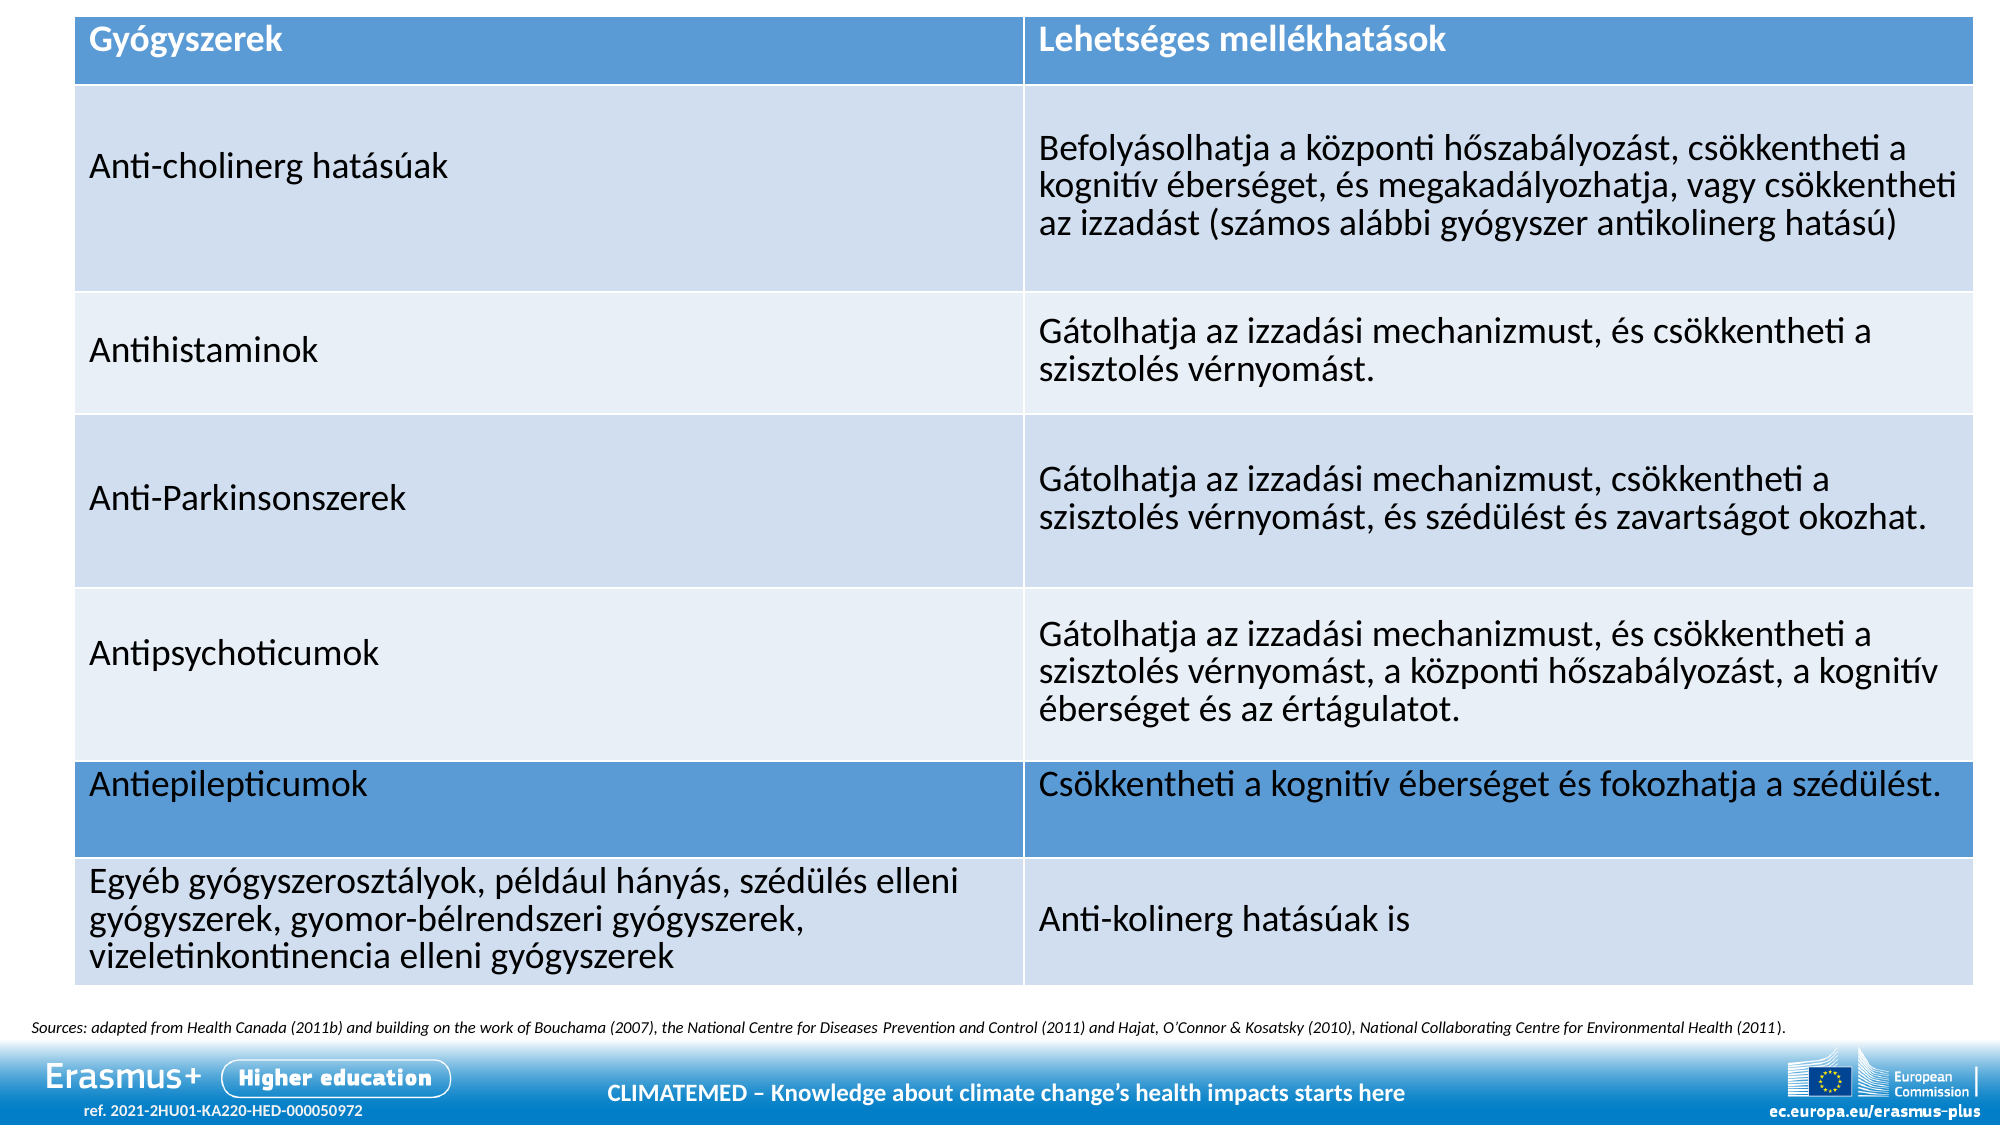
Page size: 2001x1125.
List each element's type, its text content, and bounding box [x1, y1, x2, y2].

table_cell Antipsychoticumok [75, 589, 1023, 760]
table_cell Anti-Parkinsonszerek [75, 415, 1023, 587]
table_header Csökkentheti a kognitív éberséget és fokozhatja a szédülést. [1025, 762, 1973, 857]
table_cell Anti-cholinerg hatásúak [75, 86, 1023, 291]
table_cell Anti-kolinerg hatásúak is [1025, 859, 1973, 985]
picture [0, 899, 2000, 1125]
table_header Antiepilepticumok [75, 762, 1023, 857]
table_header Gyógyszerek [75, 17, 1023, 84]
text_box Sources: adapted from Health Canada (2011b) and building on the work of Bouchama (2007), the National Centre for Diseases Prevention and Control (2011) and Hajat, O’Connor & Kosatsky (2010), National Collaborating Centre for Environmental Health (2011). [16, 1009, 1983, 1044]
table_cell Egyéb gyógyszerosztályok, például hányás, szédülés elleni gyógyszerek, gyomor-bélrendszeri gyógyszerek, vizeletinkontinencia elleni gyógyszerek [75, 859, 1023, 985]
table_cell Gátolhatja az izzadási mechanizmust, és csökkentheti a szisztolés vérnyomást, a központi hőszabályozást, a kognitív éberséget és az értágulatot. [1025, 589, 1973, 760]
table_cell Befolyásolhatja a központi hőszabályozást, csökkentheti a kognitív éberséget, és megakadályozhatja, vagy csökkentheti az izzadást (számos alábbi gyógyszer antikolinerg hatású) [1025, 86, 1973, 291]
table_cell Gátolhatja az izzadási mechanizmust, és csökkentheti a szisztolés vérnyomást. [1025, 293, 1973, 413]
table_cell Gátolhatja az izzadási mechanizmust, csökkentheti a szisztolés vérnyomást, és szédülést és zavartságot okozhat. [1025, 415, 1973, 587]
table_cell Antihistaminok [75, 293, 1023, 413]
table_header Lehetséges mellékhatások [1025, 17, 1973, 84]
